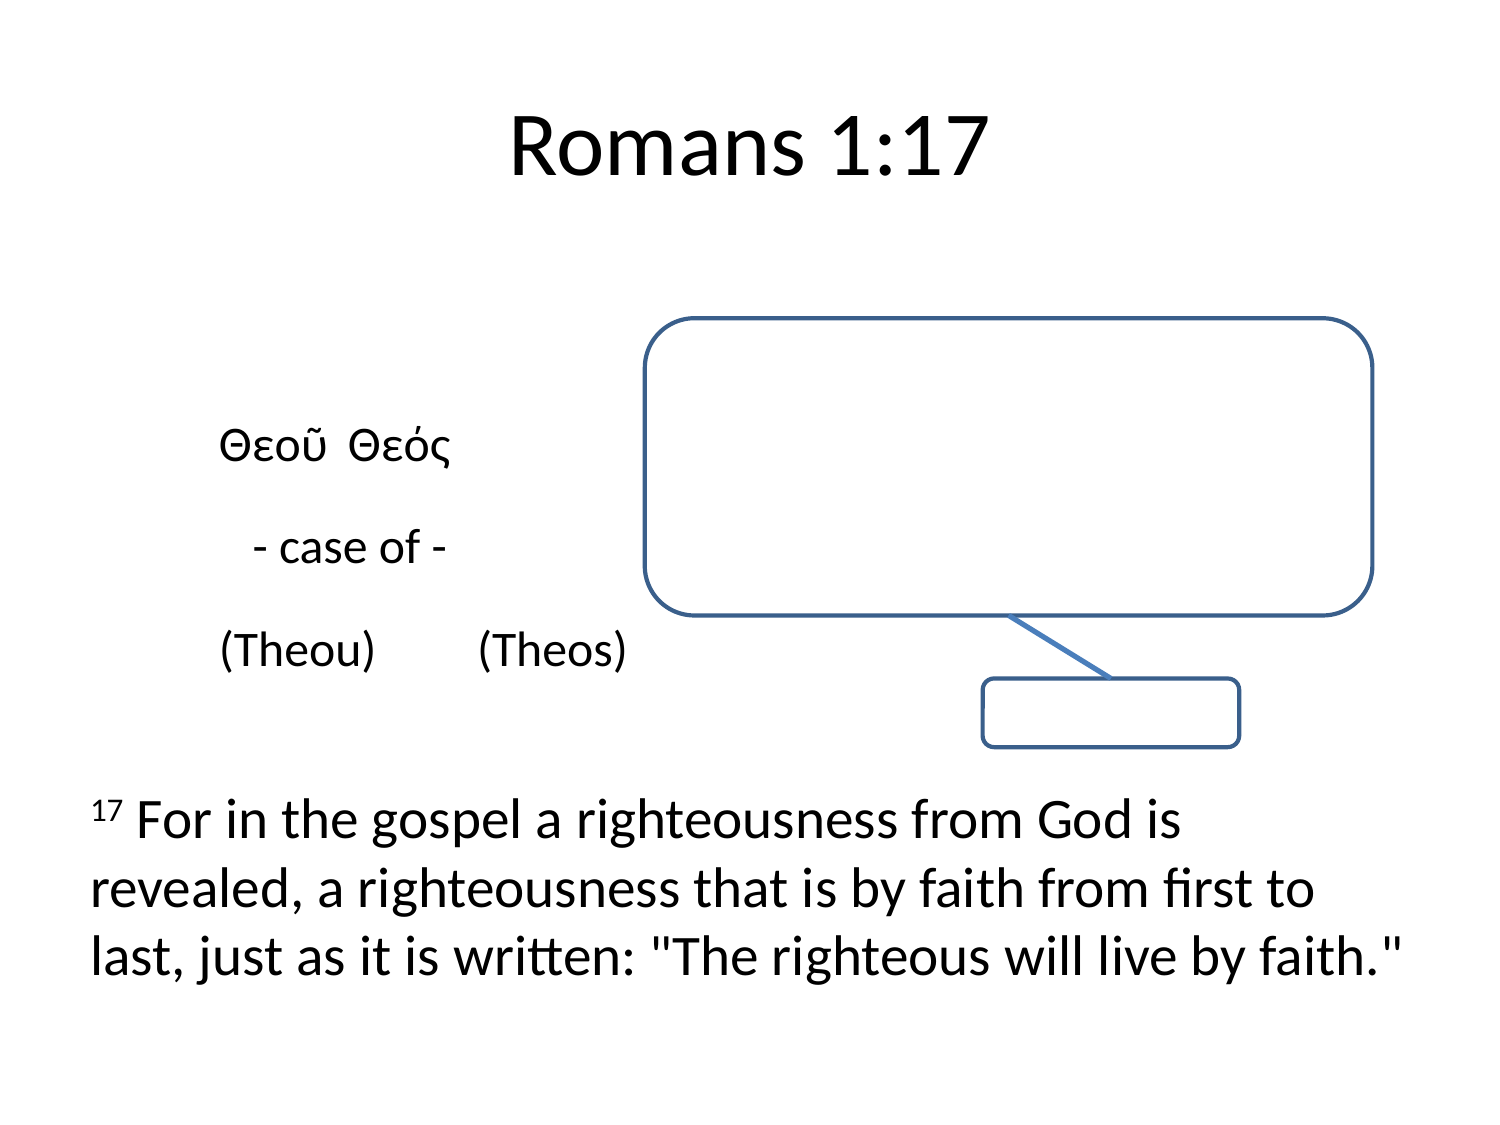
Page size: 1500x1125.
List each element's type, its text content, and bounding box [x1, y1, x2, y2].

text_box [642, 316, 1375, 618]
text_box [1008, 615, 1112, 679]
list Θεοῦ Θεός - case of - (Theou) (Theos) 17 For in the gospel a righteousness from God is revealed, a righteousness that is by faith from first to last, just as it is written: "The righteous will live by faith." [75, 262, 1425, 1005]
title Romans 1:17 [75, 45, 1425, 233]
text_box [980, 676, 1242, 750]
